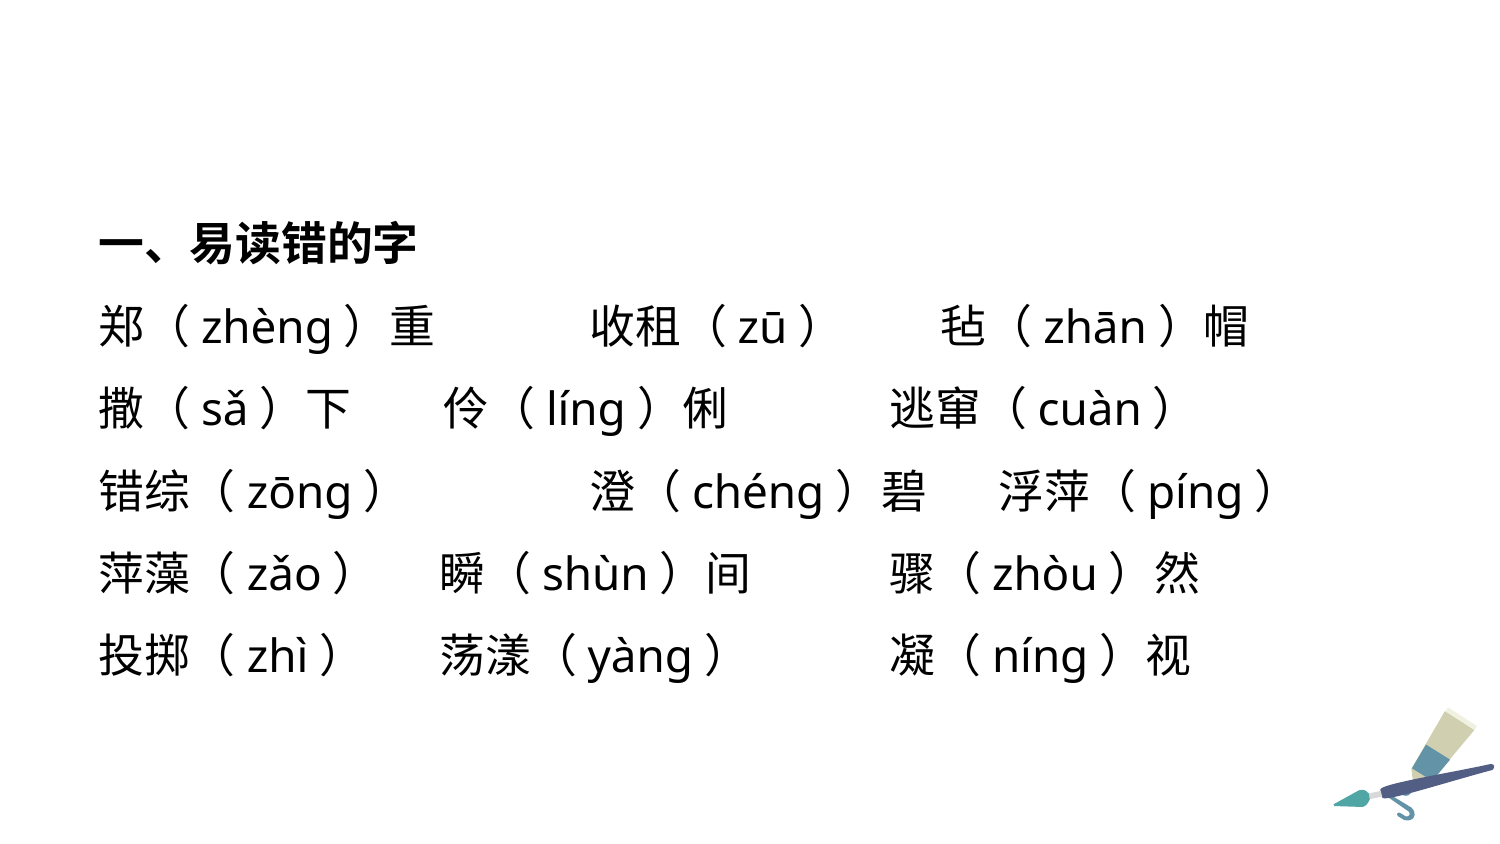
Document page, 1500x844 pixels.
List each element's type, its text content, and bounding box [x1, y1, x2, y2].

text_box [1358, 708, 1481, 844]
text_box 一、易读错的字 郑（zhèng）重 收租（zū） 毡（zhān）帽 撒（sǎ）下 伶（líng）俐 逃窜（cuàn） 错综（zōng） 澄（chéng）碧 浮萍（píng） 萍藻（zǎo） 瞬（shùn）间 骤（zhòu）然 投掷（zhì） 荡漾（yàng） 凝（níng）视 [83, 180, 1485, 690]
